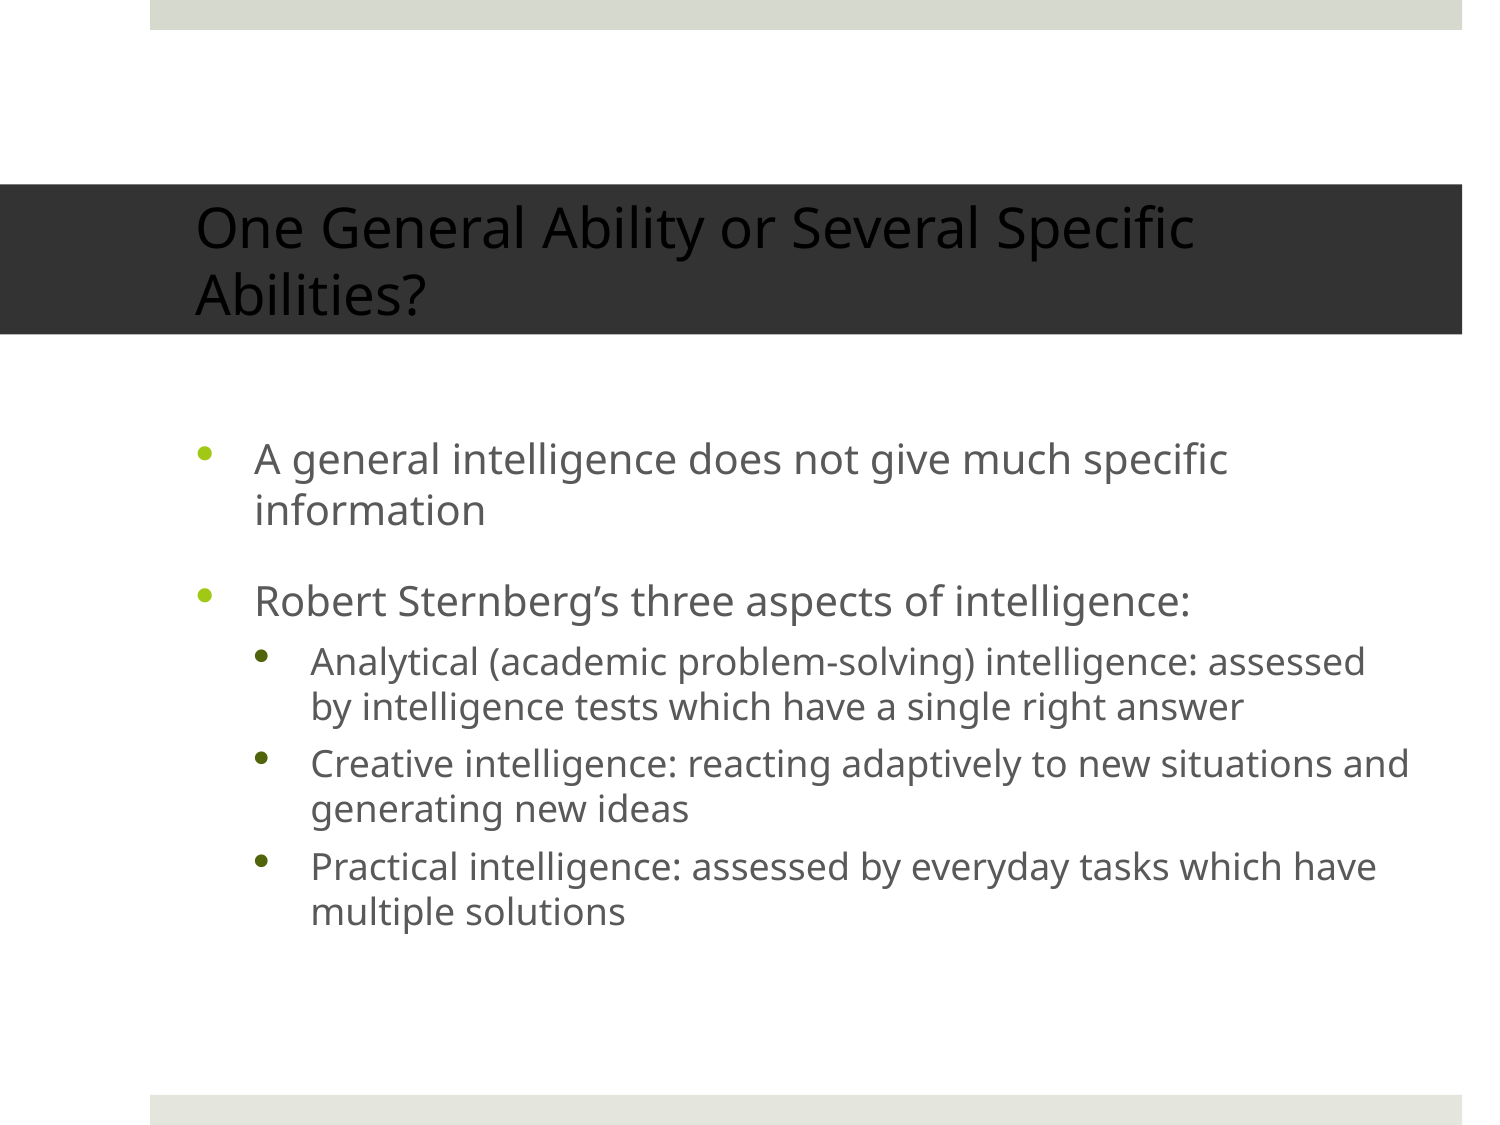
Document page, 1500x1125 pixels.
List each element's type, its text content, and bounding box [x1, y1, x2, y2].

list A general intelligence does not give much specific information Robert Sternberg’s three aspects of intelligence: Analytical (academic problem-solving) intelligence: assessed by intelligence tests which have a single right answer Creative intelligence: reacting adaptively to new situations and generating new ideas Practical intelligence: assessed by everyday tasks which have multiple solutions [182, 425, 1432, 1028]
title One General Ability or Several Specific Abilities? [0, 184, 1463, 335]
